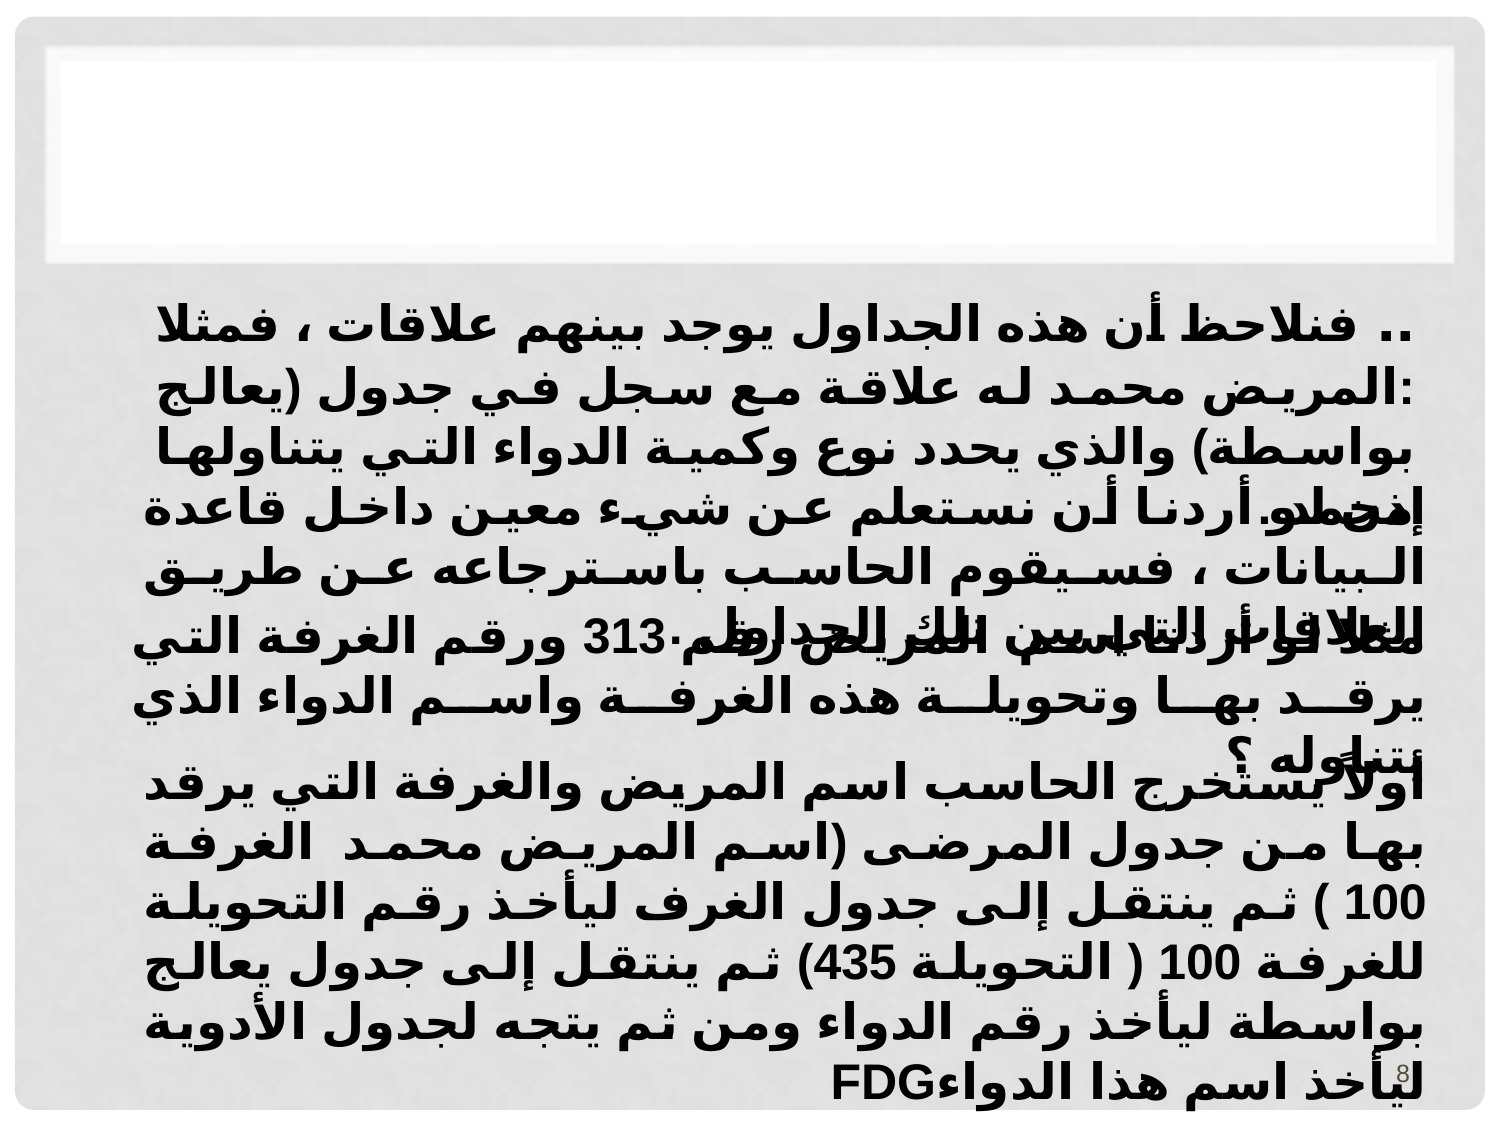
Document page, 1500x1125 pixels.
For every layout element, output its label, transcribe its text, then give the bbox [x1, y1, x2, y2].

text_box مثلا لو أردنا اسم المريض رقم 313 ورقم الغرفة التي يرقد بها وتحويلة هذه الغرفة واسم الدواء الذي يتناوله ؟ [117, 595, 1442, 791]
slide_number 8 [1074, 1042, 1425, 1103]
text_box إذن لو أردنا أن نستعلم عن شيء معين داخل قاعدة البيانات ، فسيقوم الحاسب باسترجاعه عن طريق العلاقات التي بين تلك الجداول . [128, 466, 1442, 595]
text_box .. فنلاحظ أن هذه الجداول يوجد بينهم علاقات ، فمثلا :المريض محمد له علاقة مع سجل في جدول (يعالج بواسطة) والذي يحدد نوع وكمية الدواء التي يتناولها محمد . [140, 267, 1430, 466]
text_box أولاً يستخرج الحاسب اسم المريض والغرفة التي يرقد بها من جدول المرضى (اسم المريض محمد الغرفة 100 ) ثم ينتقل إلى جدول الغرف ليأخذ رقم التحويلة للغرفة 100 ( التحويلة 435) ثم ينتقل إلى جدول يعالج بواسطة ليأخذ رقم الدواء ومن ثم يتجه لجدول الأدوية ليأخذ اسم هذا الدواءFDG [128, 742, 1442, 1117]
